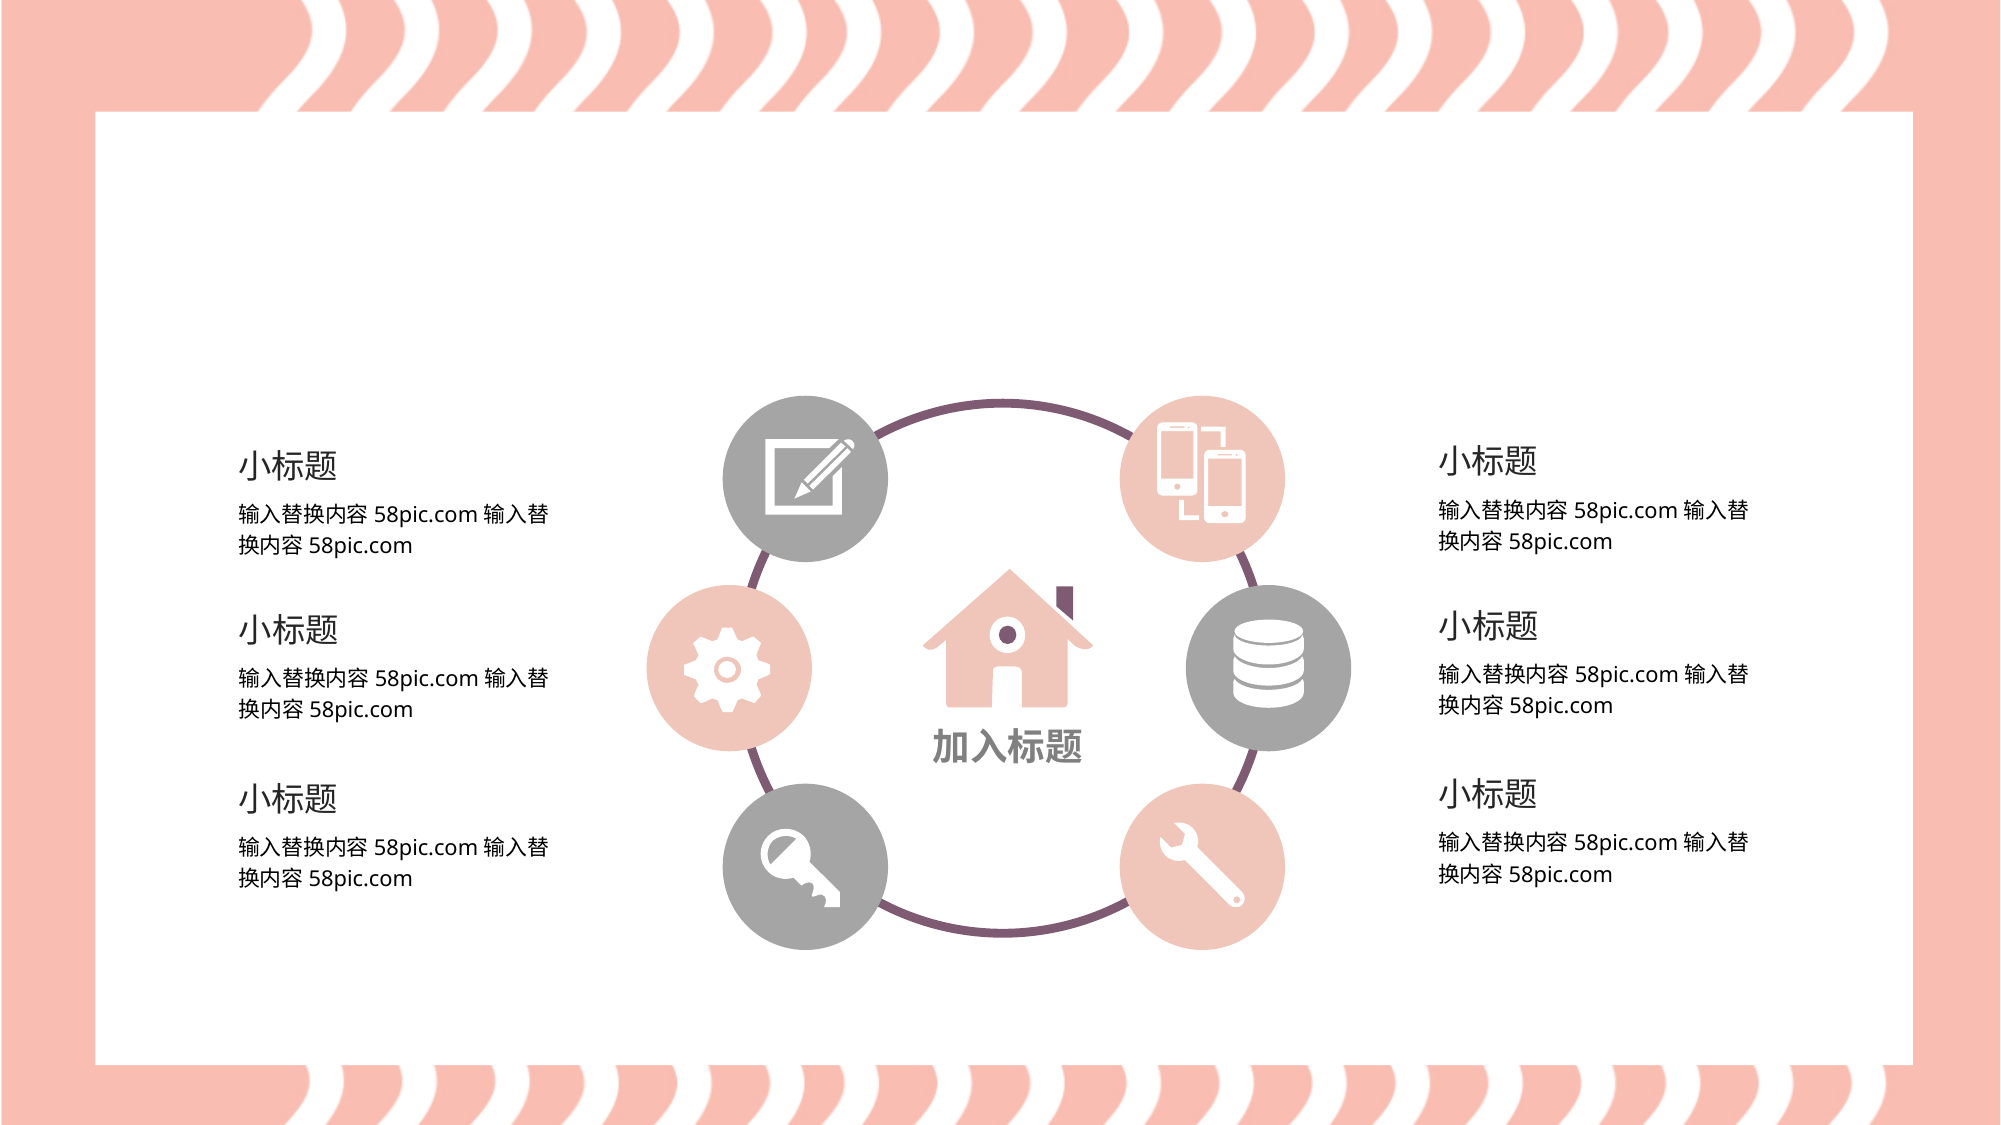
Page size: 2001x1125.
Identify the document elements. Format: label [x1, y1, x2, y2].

text_box [224, 601, 577, 744]
text_box [1423, 432, 1776, 575]
picture [3, 0, 1999, 1125]
text_box [223, 437, 576, 579]
text_box [646, 395, 1352, 950]
text_box [1424, 597, 1777, 739]
text_box [1423, 765, 1776, 908]
text_box [223, 769, 576, 912]
